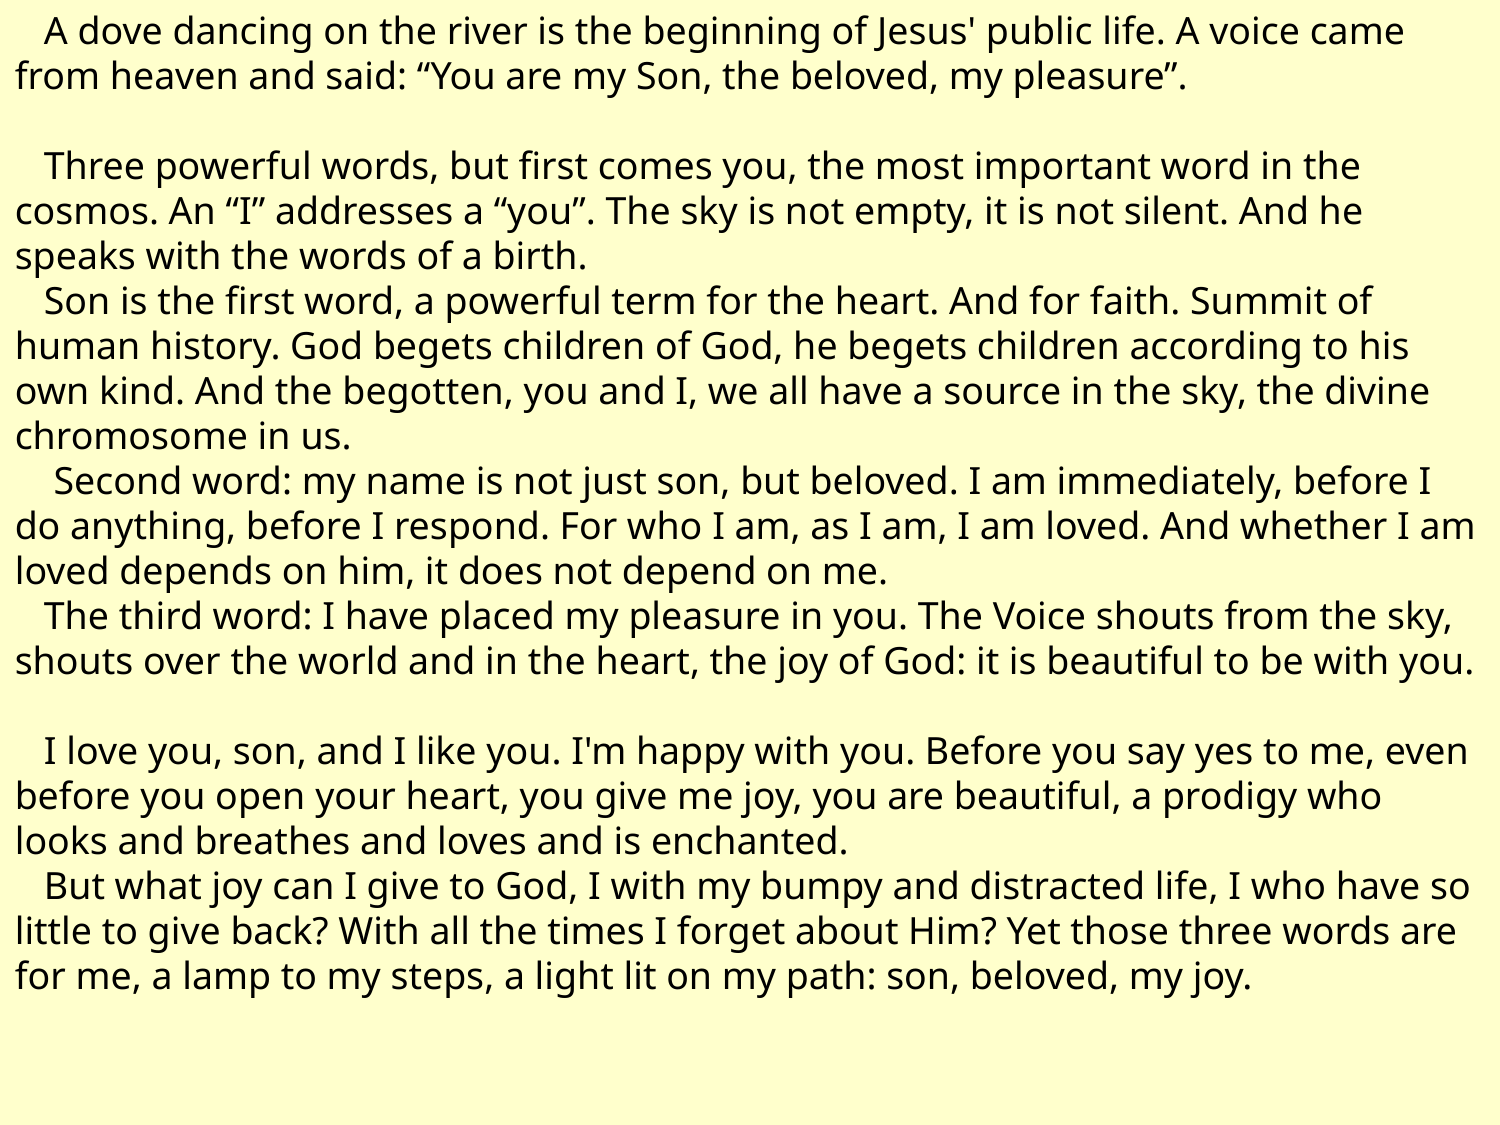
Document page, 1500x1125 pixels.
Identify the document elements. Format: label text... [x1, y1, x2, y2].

text_box A dove dancing on the river is the beginning of Jesus' public life. A voice came from heaven and said: “You are my Son, the beloved, my pleasure”. Three powerful words, but first comes you, the most important word in the cosmos. An “I” addresses a “you”. The sky is not empty, it is not silent. And he speaks with the words of a birth. Son is the first word, a powerful term for the heart. And for faith. Summit of human history. God begets children of God, he begets children according to his own kind. And the begotten, you and I, we all have a source in the sky, the divine chromosome in us. Second word: my name is not just son, but beloved. I am immediately, before I do anything, before I respond. For who I am, as I am, I am loved. And whether I am loved depends on him, it does not depend on me. The third word: I have placed my pleasure in you. The Voice shouts from the sky, shouts over the world and in the heart, the joy of God: it is beautiful to be with you. I love you, son, and I like you. I'm happy with you. Before you say yes to me, even before you open your heart, you give me joy, you are beautiful, a prodigy who looks and breathes and loves and is enchanted. But what joy can I give to God, I with my bumpy and distracted life, I who have so little to give back? With all the times I forget about Him? Yet those three words are for me, a lamp to my steps, a light lit on my path: son, beloved, my joy. [0, 0, 1500, 1005]
